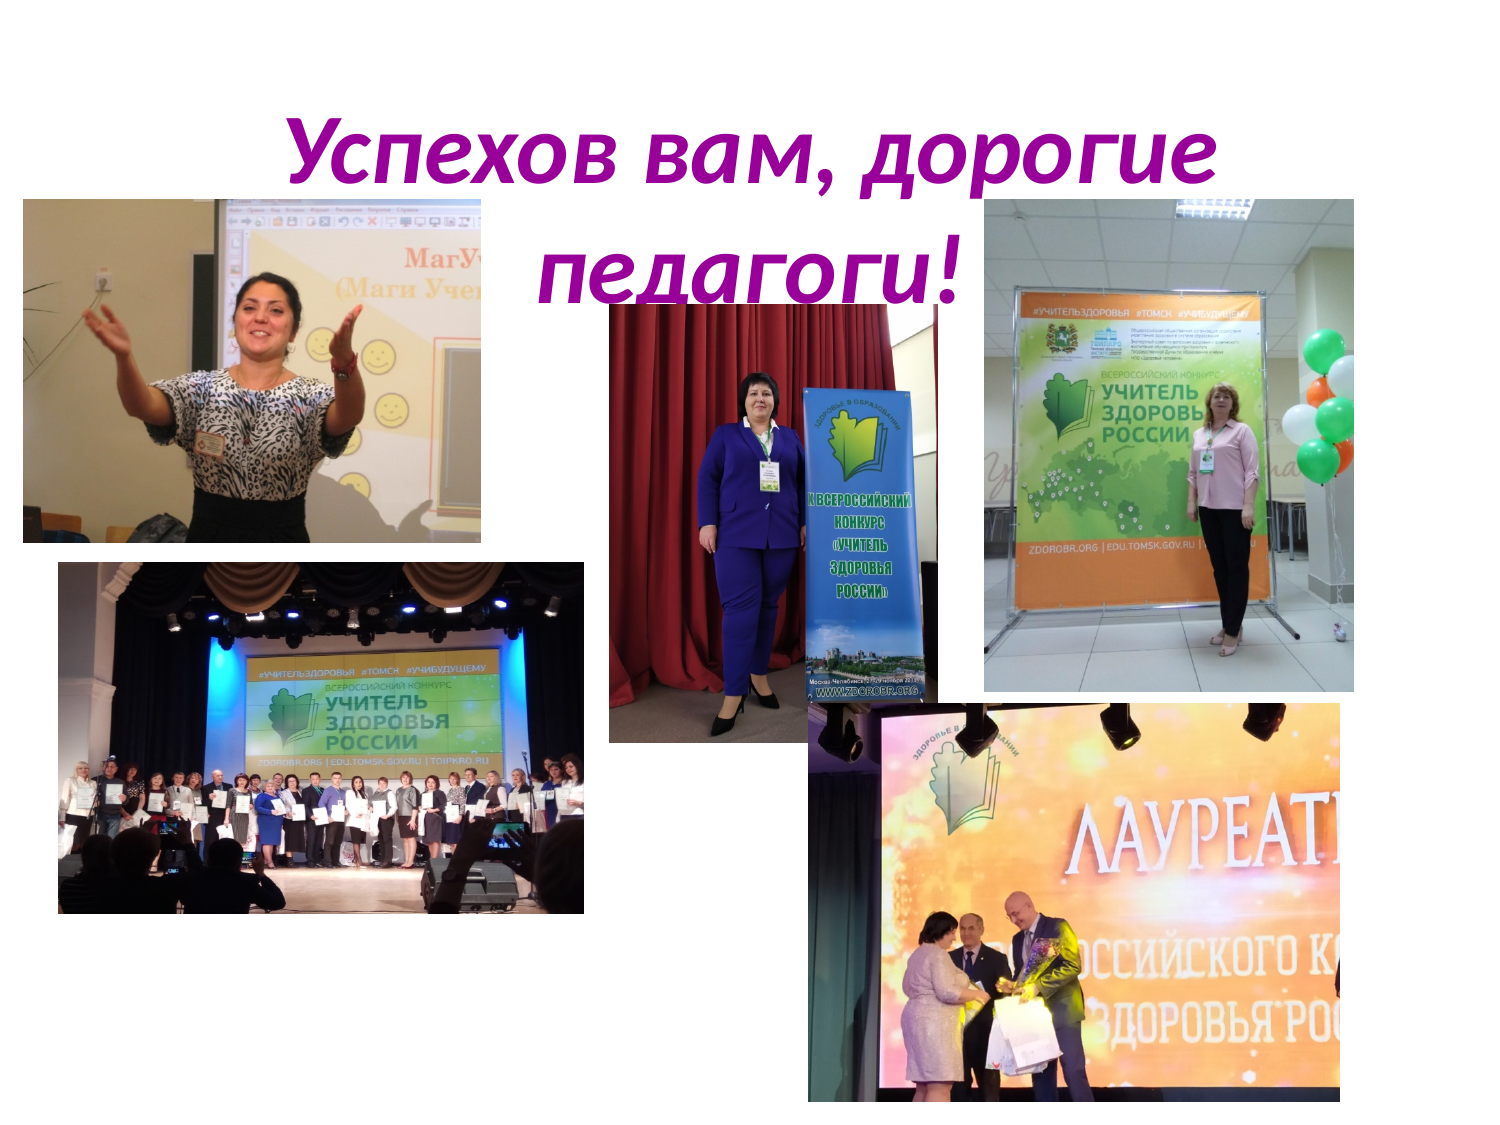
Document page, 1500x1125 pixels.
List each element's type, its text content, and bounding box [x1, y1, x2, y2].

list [23, 198, 481, 543]
picture [58, 562, 584, 915]
picture [609, 304, 1340, 1102]
picture [984, 198, 1354, 692]
title Успехов вам, дорогие педагоги! [75, 45, 1425, 363]
